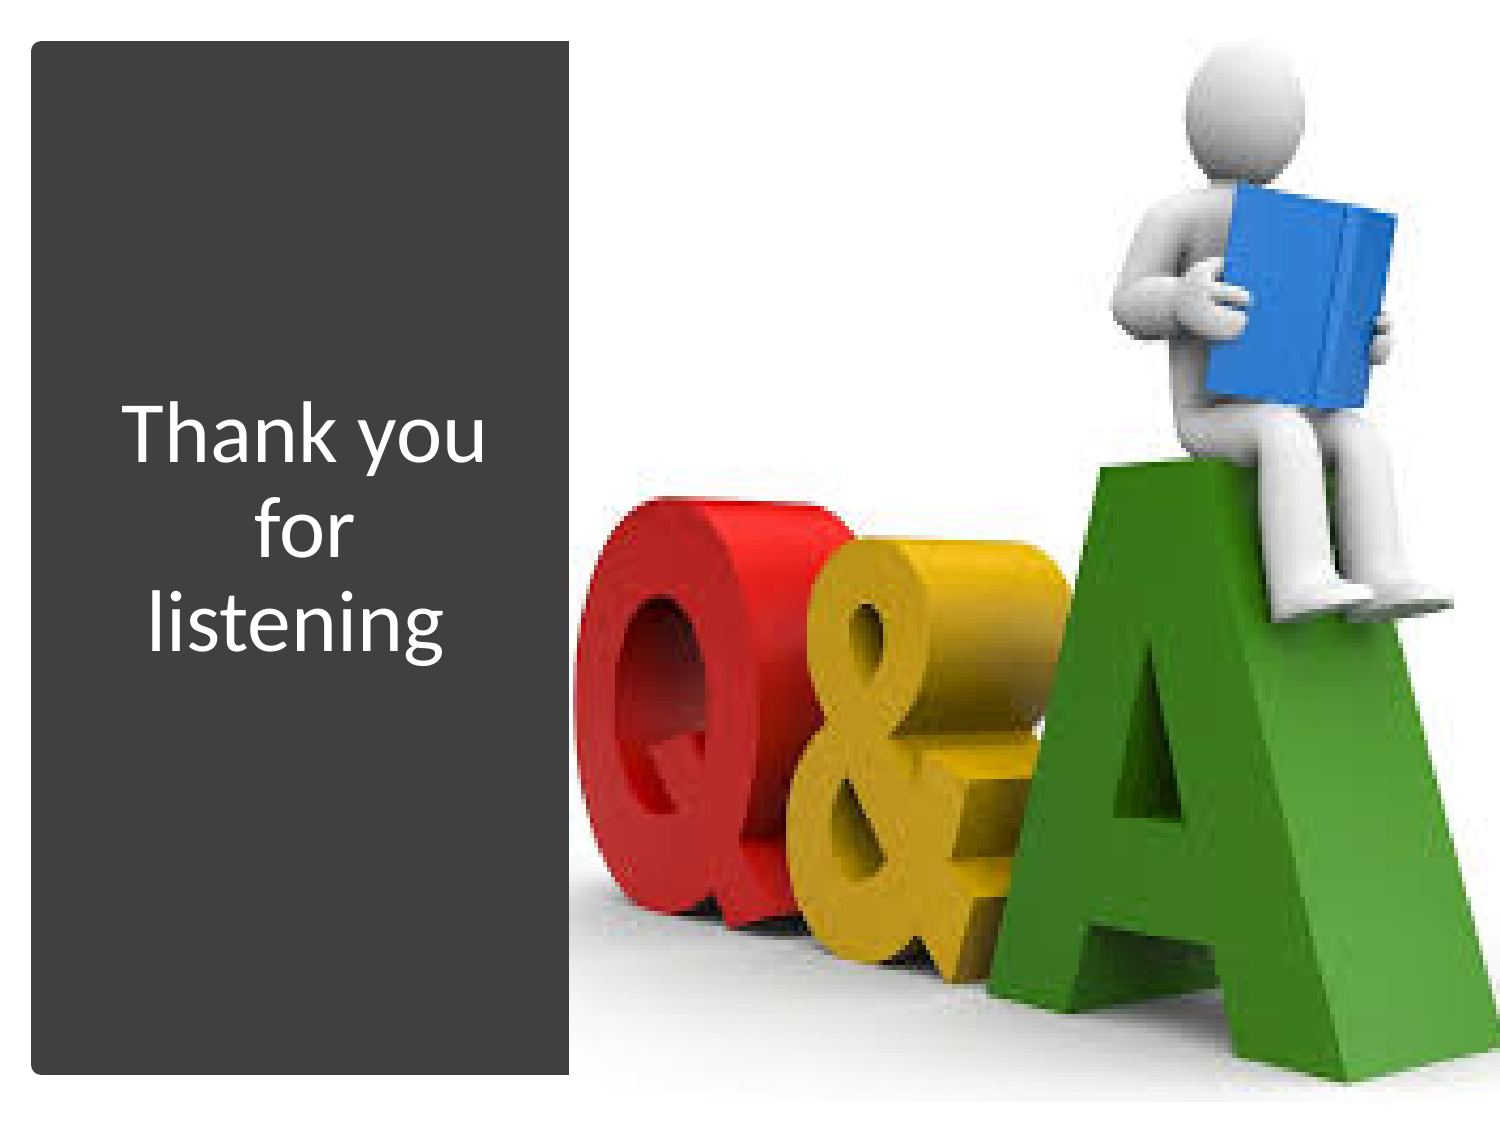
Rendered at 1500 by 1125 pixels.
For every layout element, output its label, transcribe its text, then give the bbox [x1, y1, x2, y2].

picture [568, 0, 1500, 1102]
text_box [39, 49, 563, 1067]
text_box Thank you for listening [91, 121, 520, 936]
